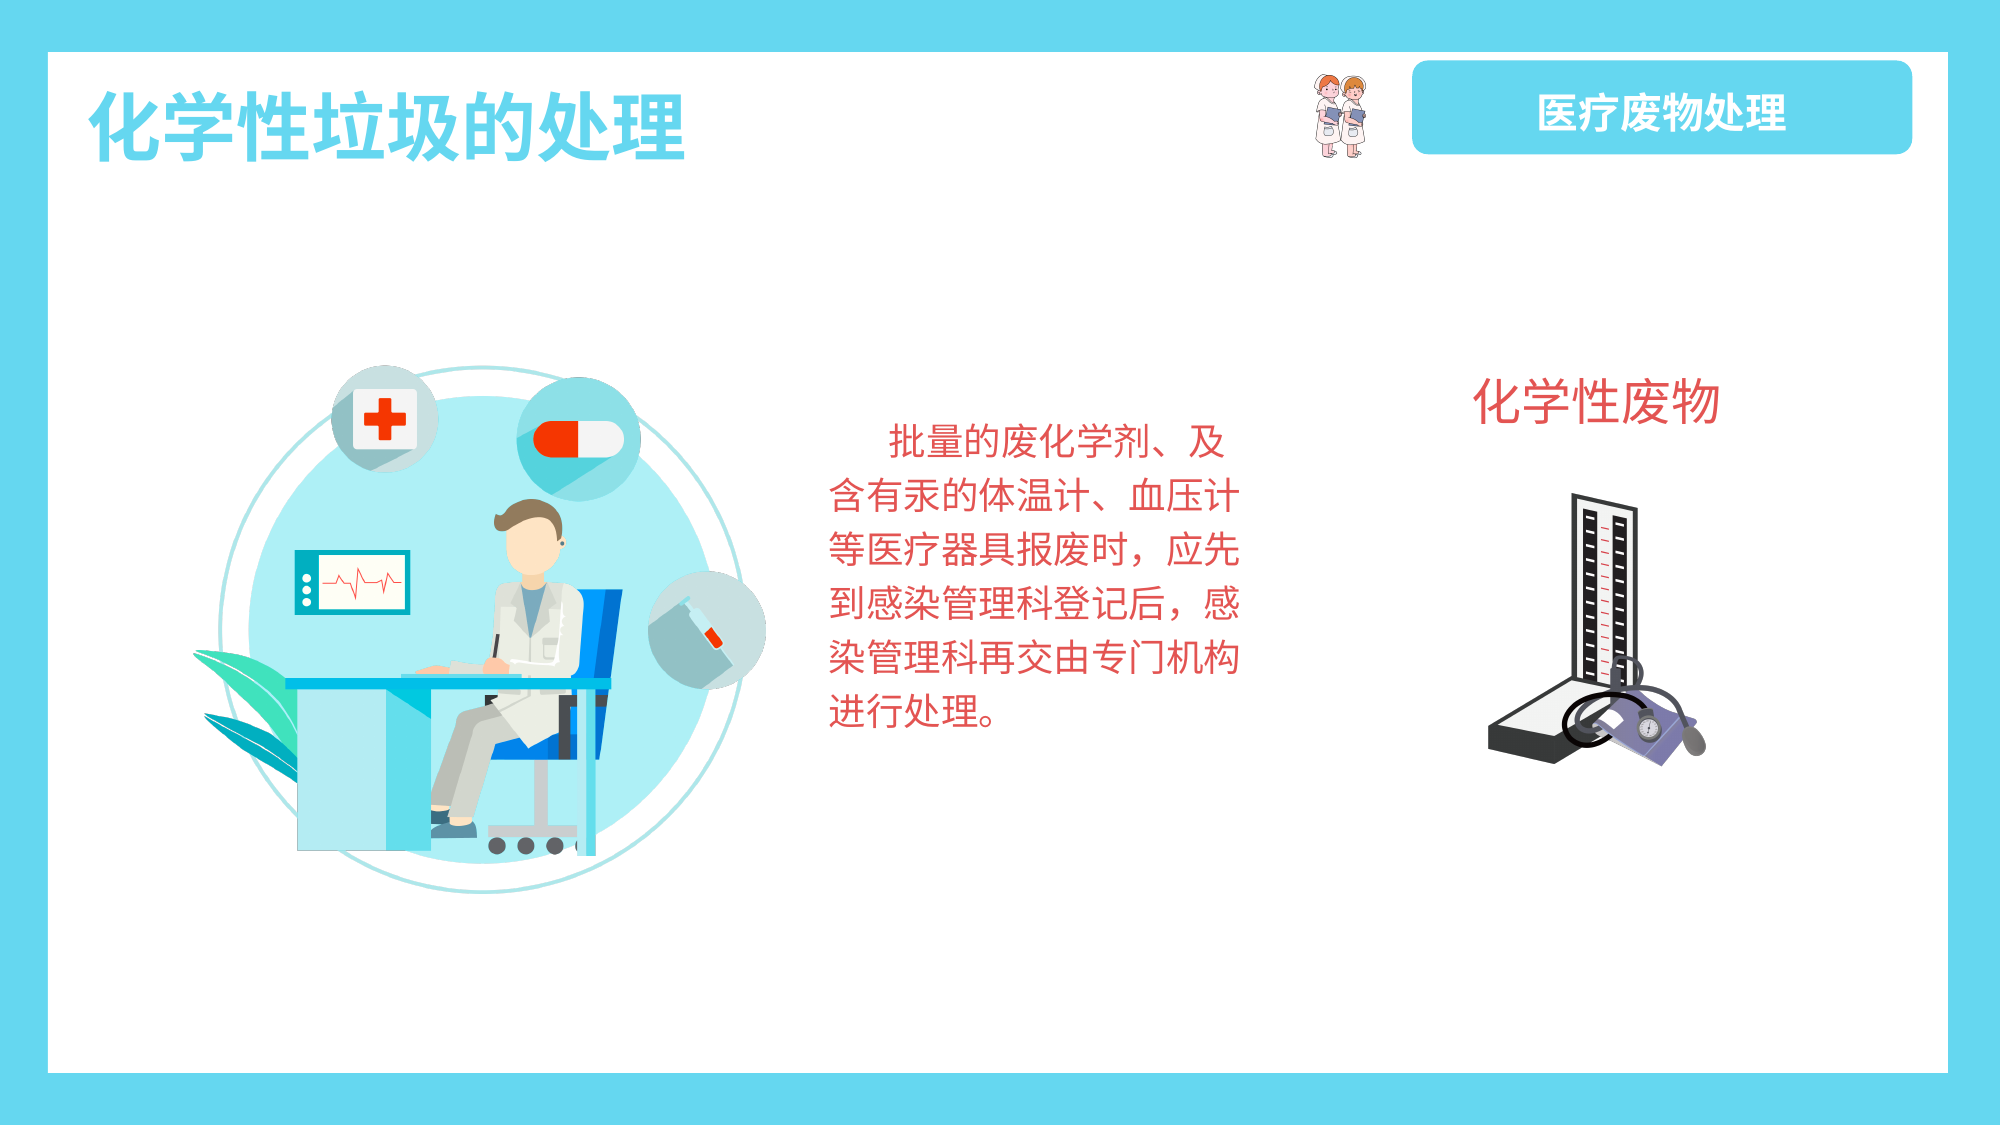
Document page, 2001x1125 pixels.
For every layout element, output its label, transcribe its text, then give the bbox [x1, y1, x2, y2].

text_box 化学性废物 [1394, 351, 1800, 438]
picture [1272, 64, 1416, 167]
text_box 批量的废化学剂、及含有汞的体温计、血压计等医疗器具报废时，应先到感染管理科登记后，感染管理科再交由专门机构进行处理。 [814, 401, 1269, 741]
text_box 医疗废物处理 [1411, 59, 1914, 156]
picture [1419, 443, 1775, 799]
picture [126, 242, 815, 930]
text_box 化学性垃圾的处理 [41, 54, 731, 178]
